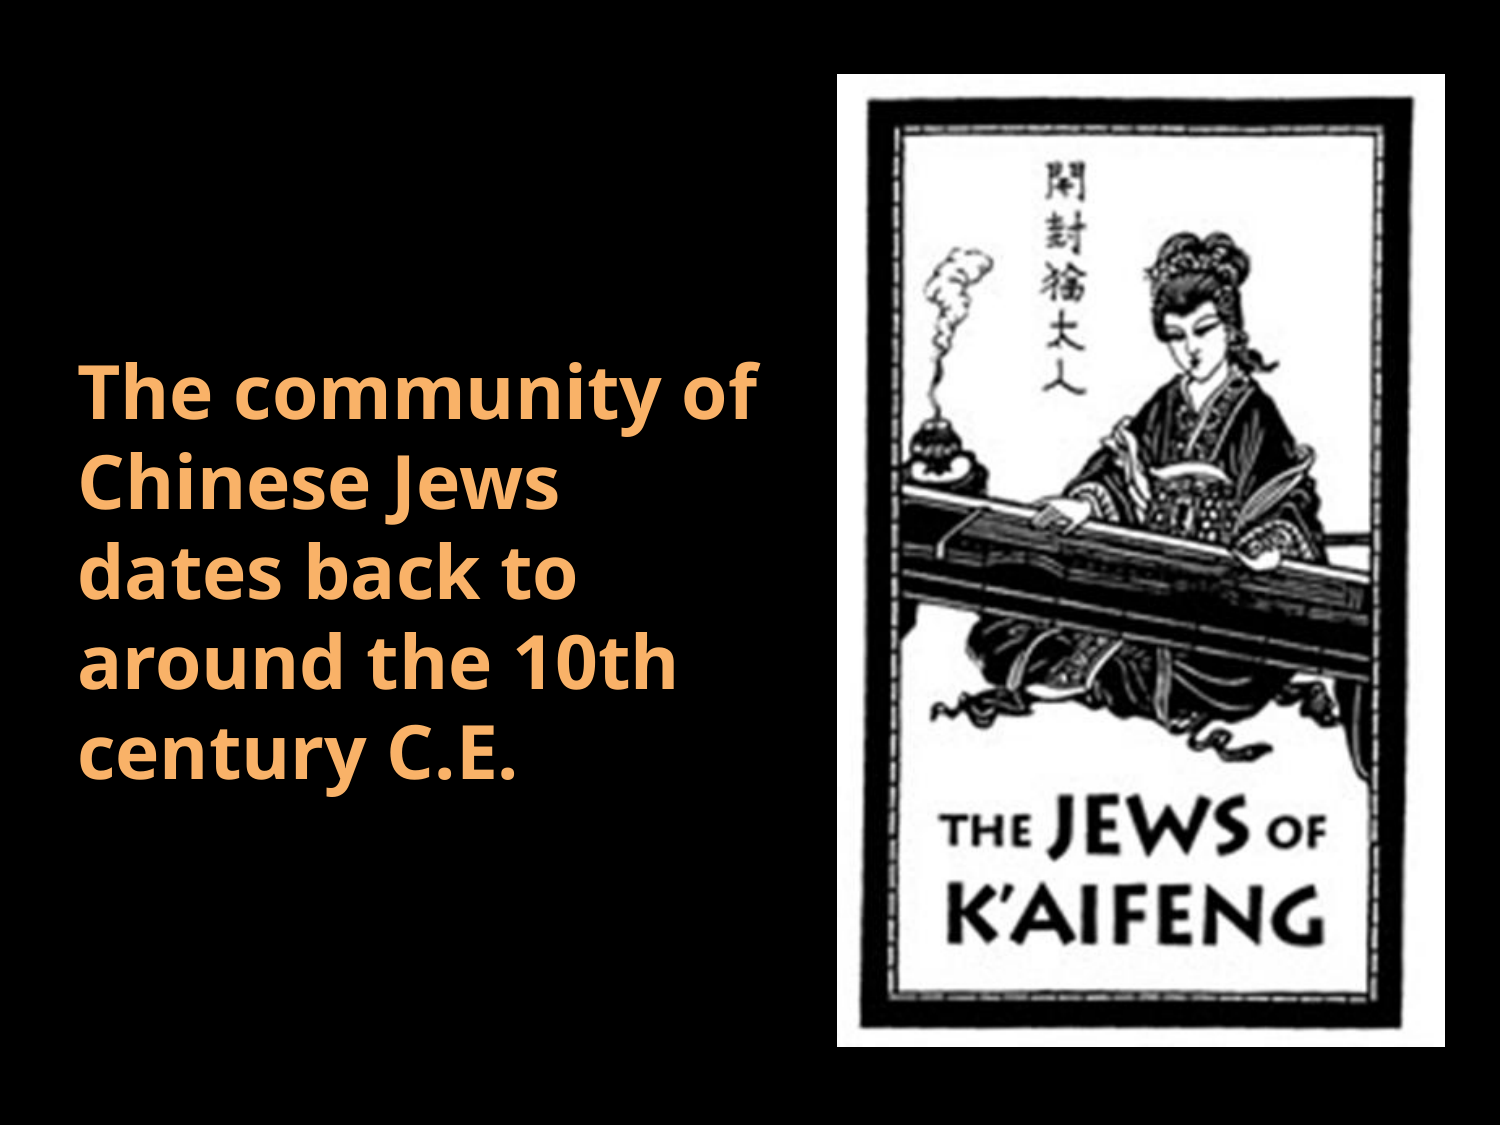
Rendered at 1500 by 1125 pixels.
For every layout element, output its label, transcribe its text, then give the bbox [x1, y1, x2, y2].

text_box The community of Chinese Jews dates back to around the 10th century C.E. [62, 337, 788, 803]
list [839, 76, 1444, 1046]
